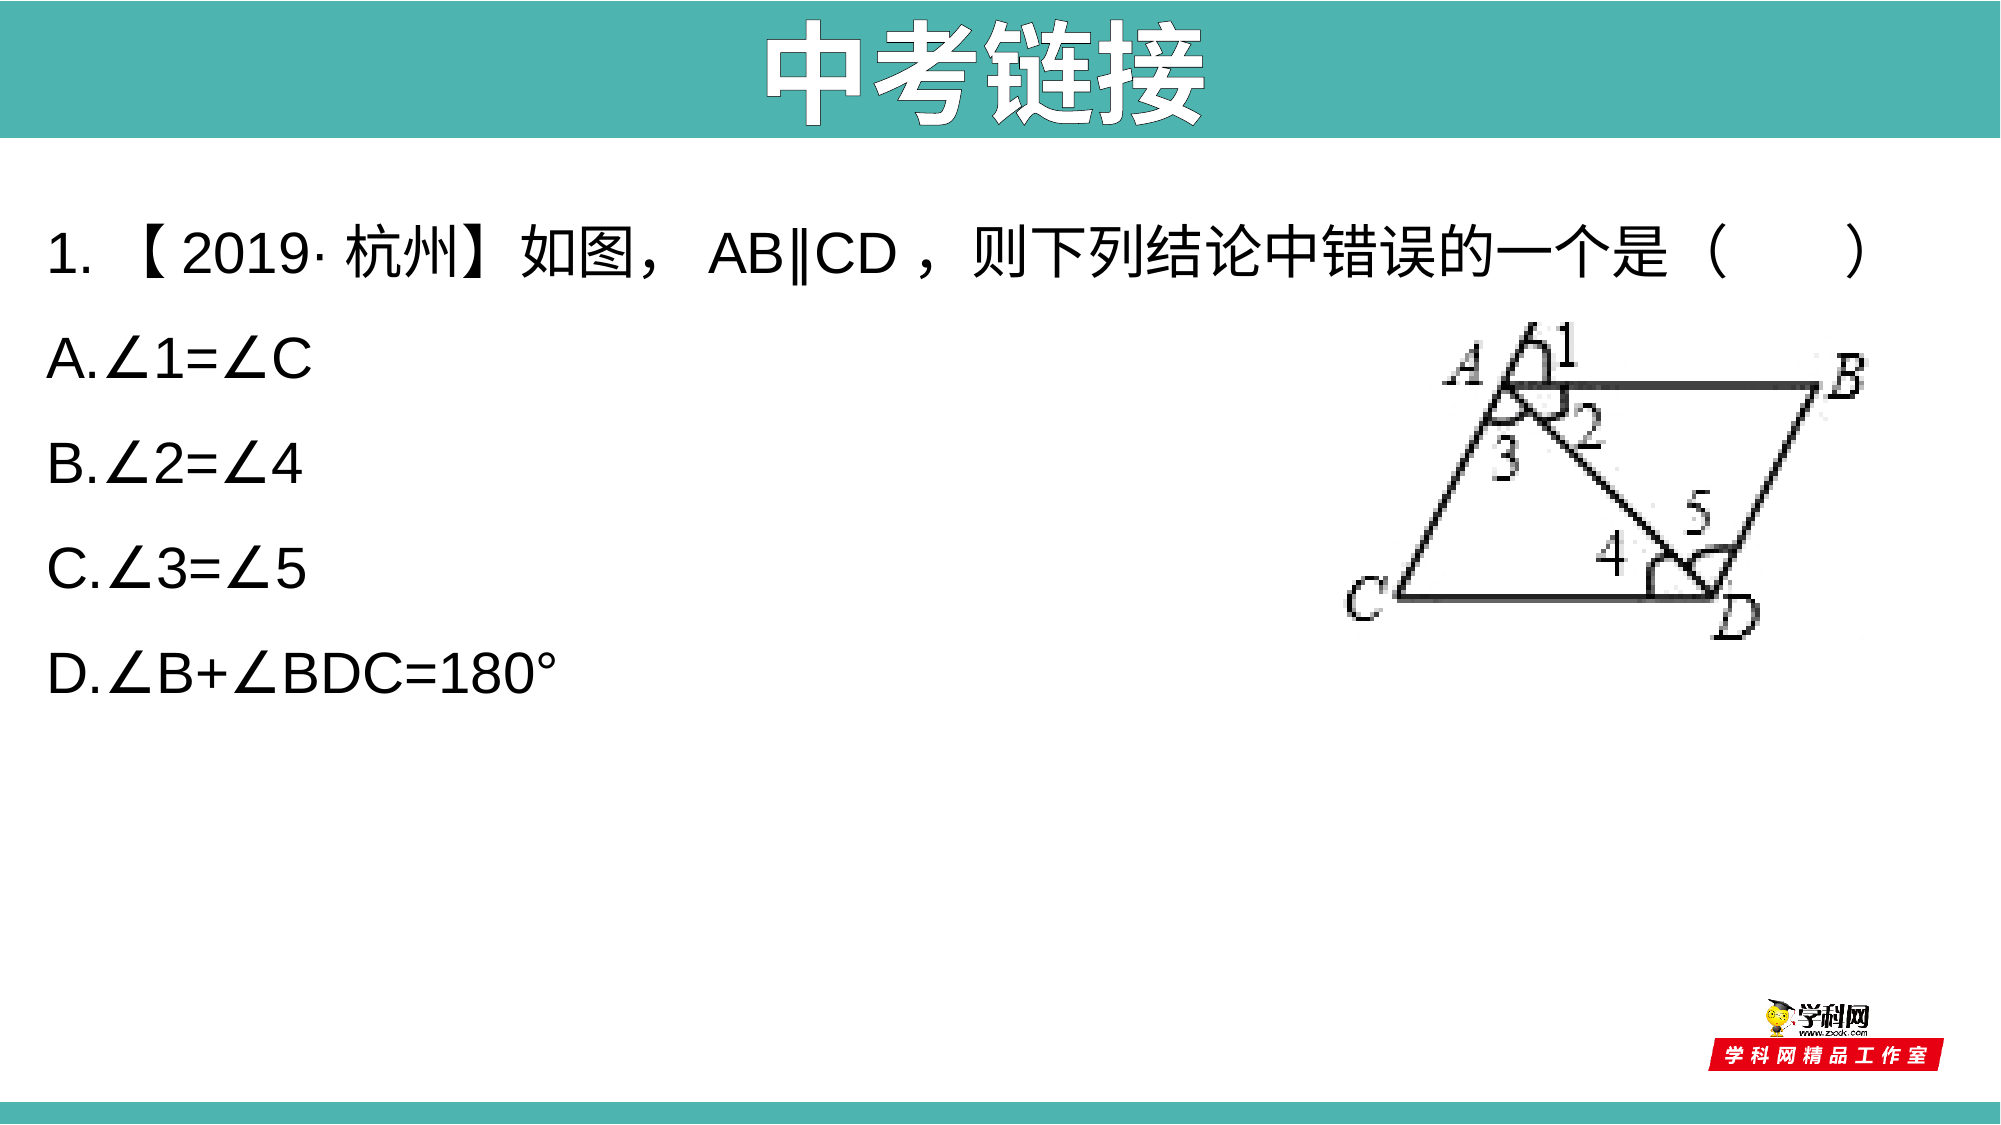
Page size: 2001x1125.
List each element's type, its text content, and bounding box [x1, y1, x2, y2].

picture [0, 1, 2001, 1124]
text_box 中考链接 [742, 0, 1223, 146]
text_box 1.【2019·杭州】如图，AB∥CD，则下列结论中错误的一个是（ ） A.∠1=∠C B.∠2=∠4 C.∠3=∠5 D.∠B+∠BDC=180° [31, 172, 1945, 713]
